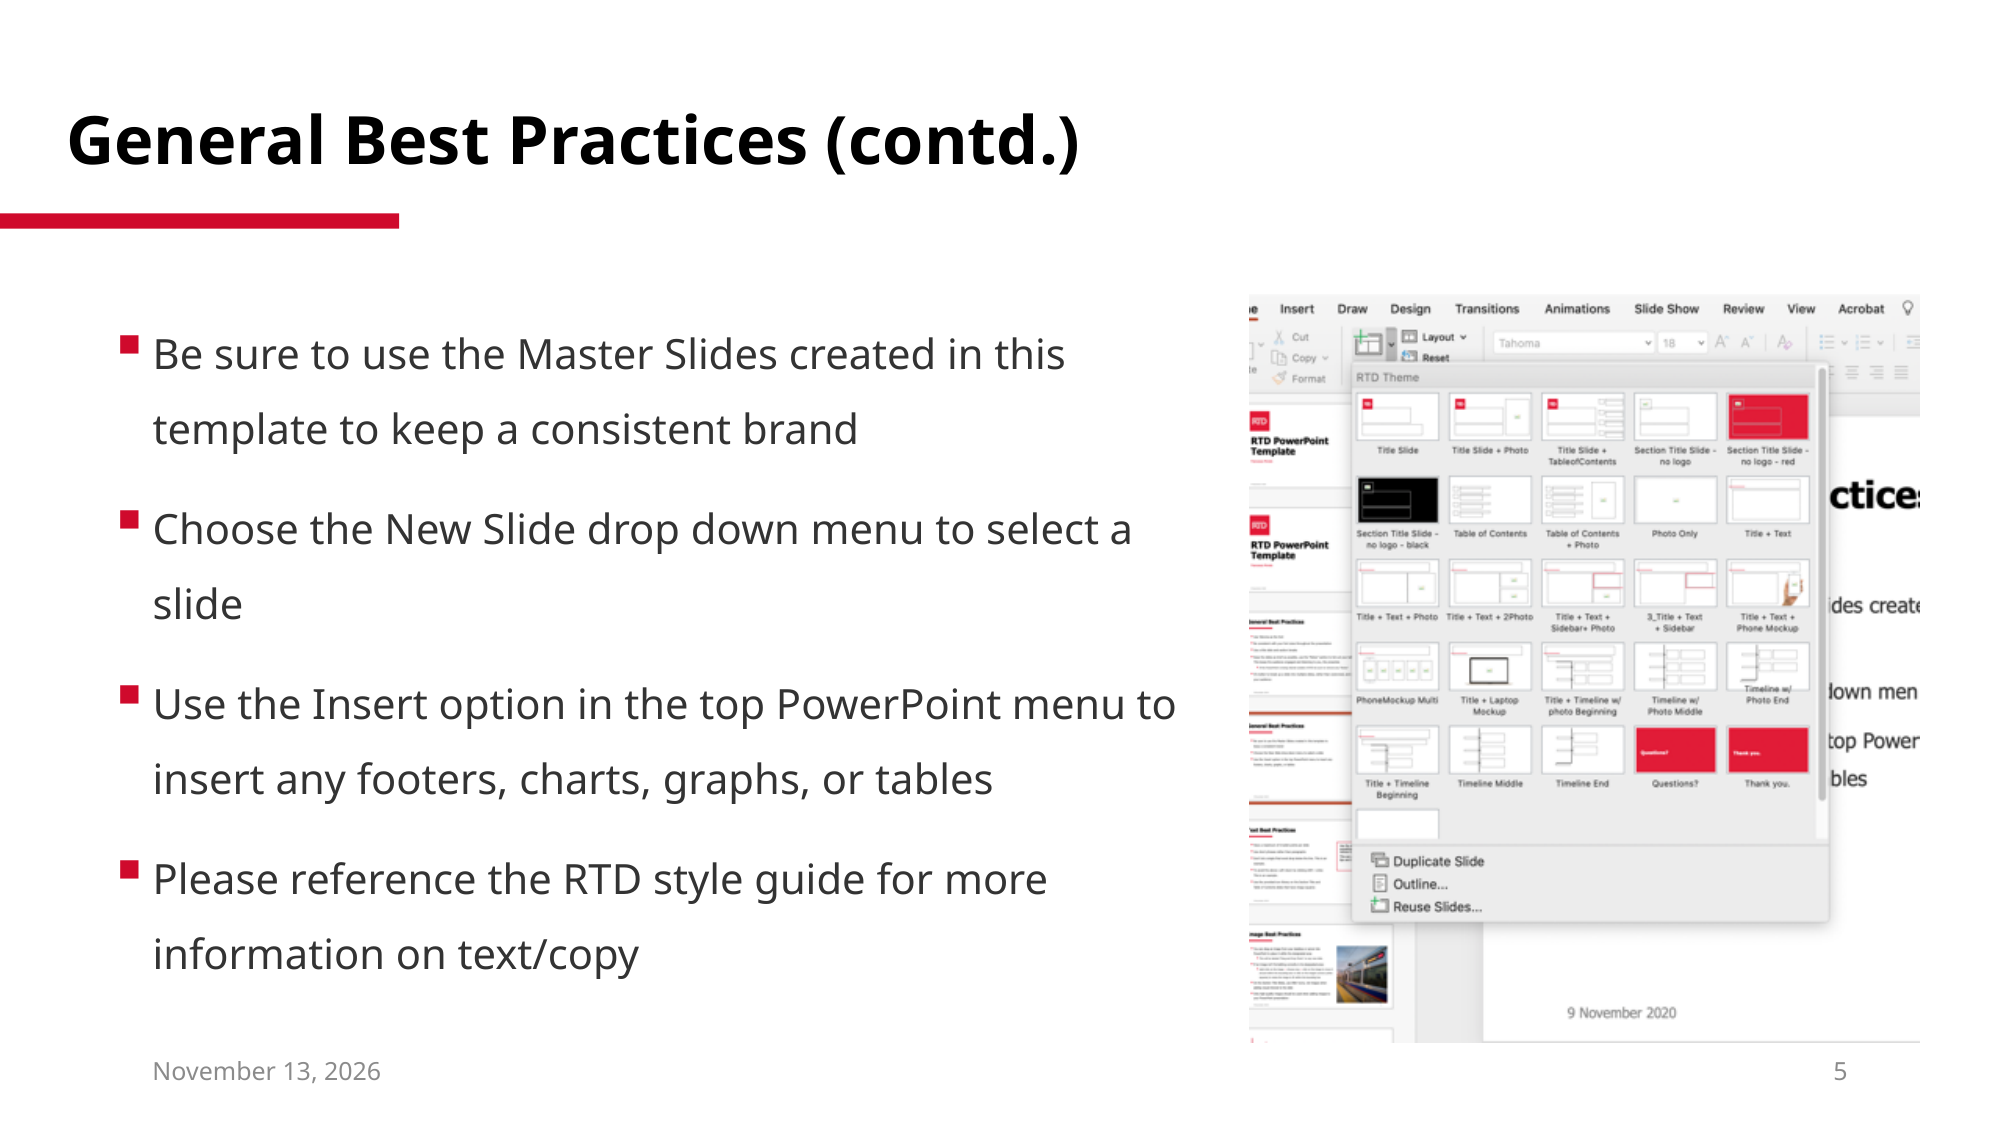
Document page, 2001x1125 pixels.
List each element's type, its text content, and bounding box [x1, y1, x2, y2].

picture [1249, 294, 1920, 1043]
slide_number 5 [1412, 1043, 1863, 1103]
title General Best Practices (contd.) [51, 34, 1777, 252]
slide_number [137, 1042, 588, 1103]
list Be sure to use the Master Slides created in this template to keep a consistent brand Choose the New Slide drop down menu to select a slide Use the Insert option in the top PowerPoint menu to insert any footers, charts, graphs, or tables Please reference the RTD style guide for more information on text/copy [100, 294, 1217, 1043]
